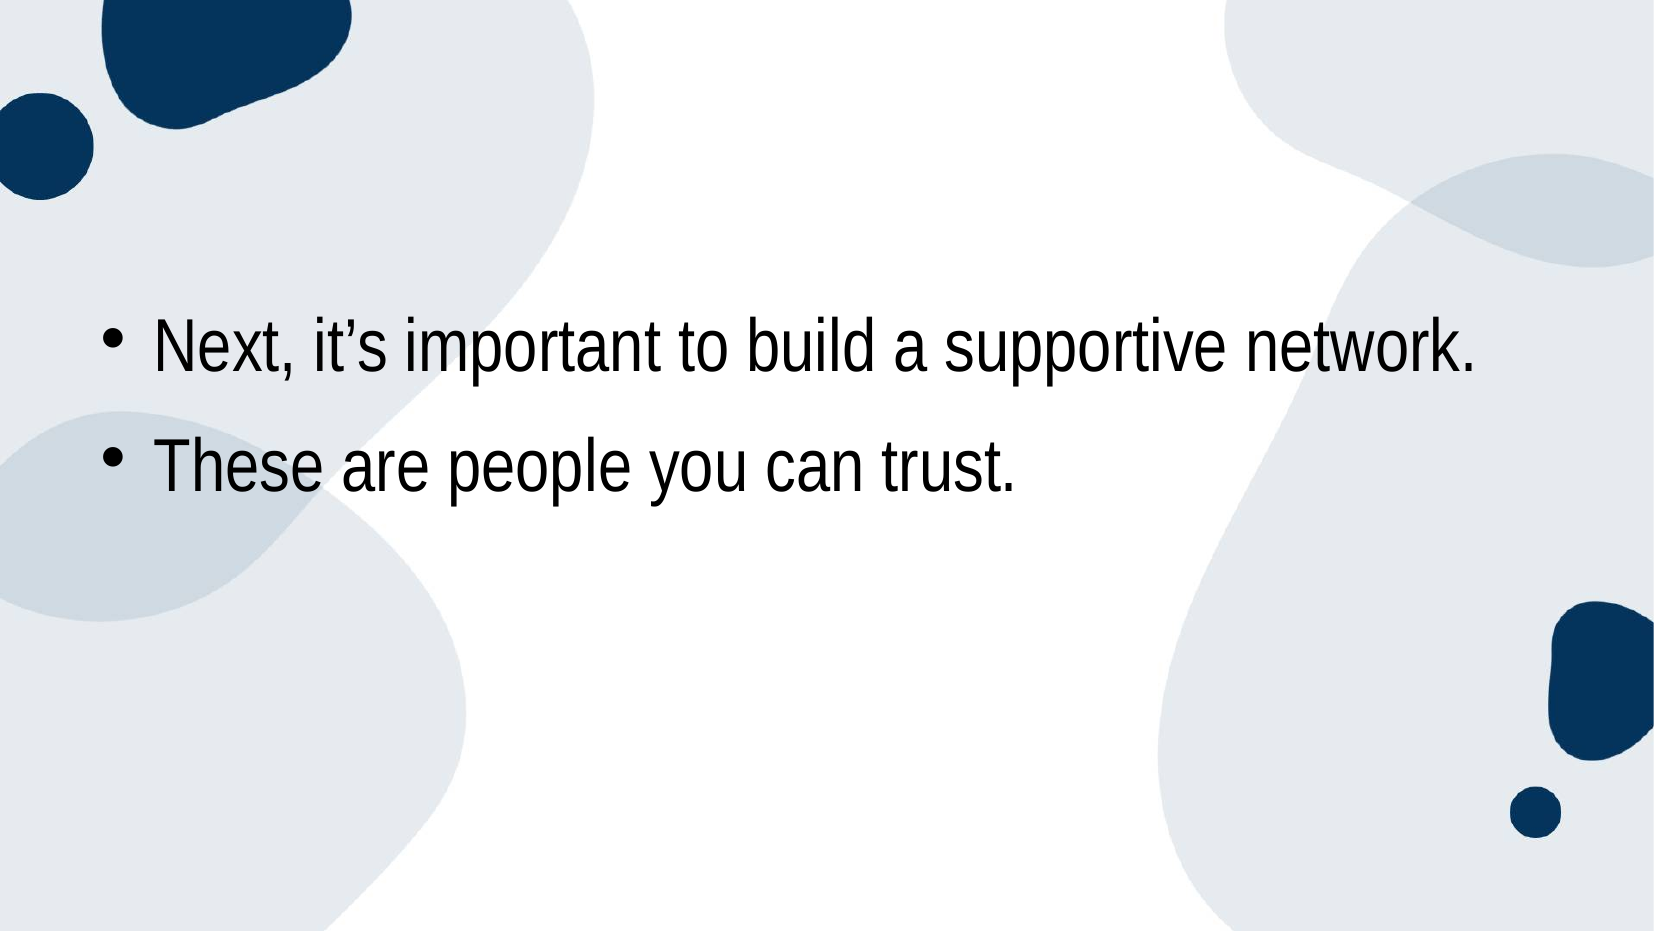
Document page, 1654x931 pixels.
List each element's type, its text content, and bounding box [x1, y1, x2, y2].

list Next, it’s important to build a supportive network. These are people you can trust. [82, 296, 1571, 634]
picture [0, 0, 1654, 931]
